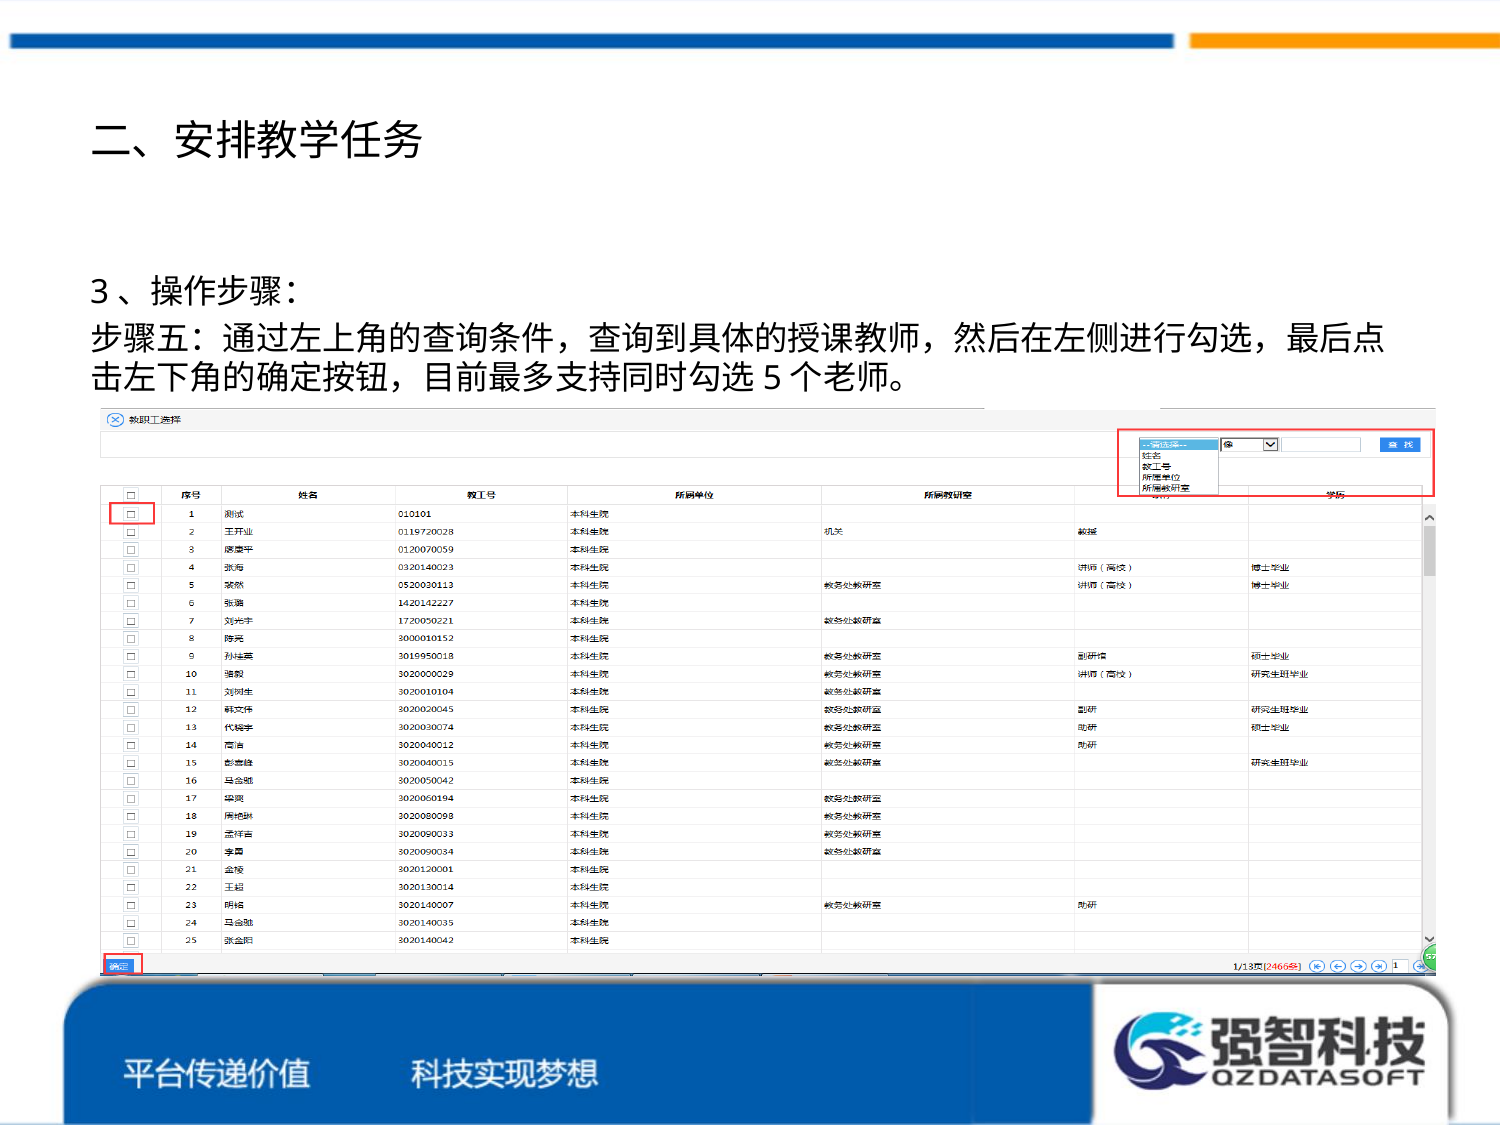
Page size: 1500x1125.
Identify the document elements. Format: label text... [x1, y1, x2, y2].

title 二、安排教学任务 [74, 44, 1426, 233]
picture [0, 0, 1500, 1125]
list 3、操作步骤： 步骤五：通过左上角的查询条件，查询到具体的授课教师，然后在左侧进行勾选，最后点击左下角的确定按钮，目前最多支持同时勾选5个老师。 [74, 262, 1426, 1006]
